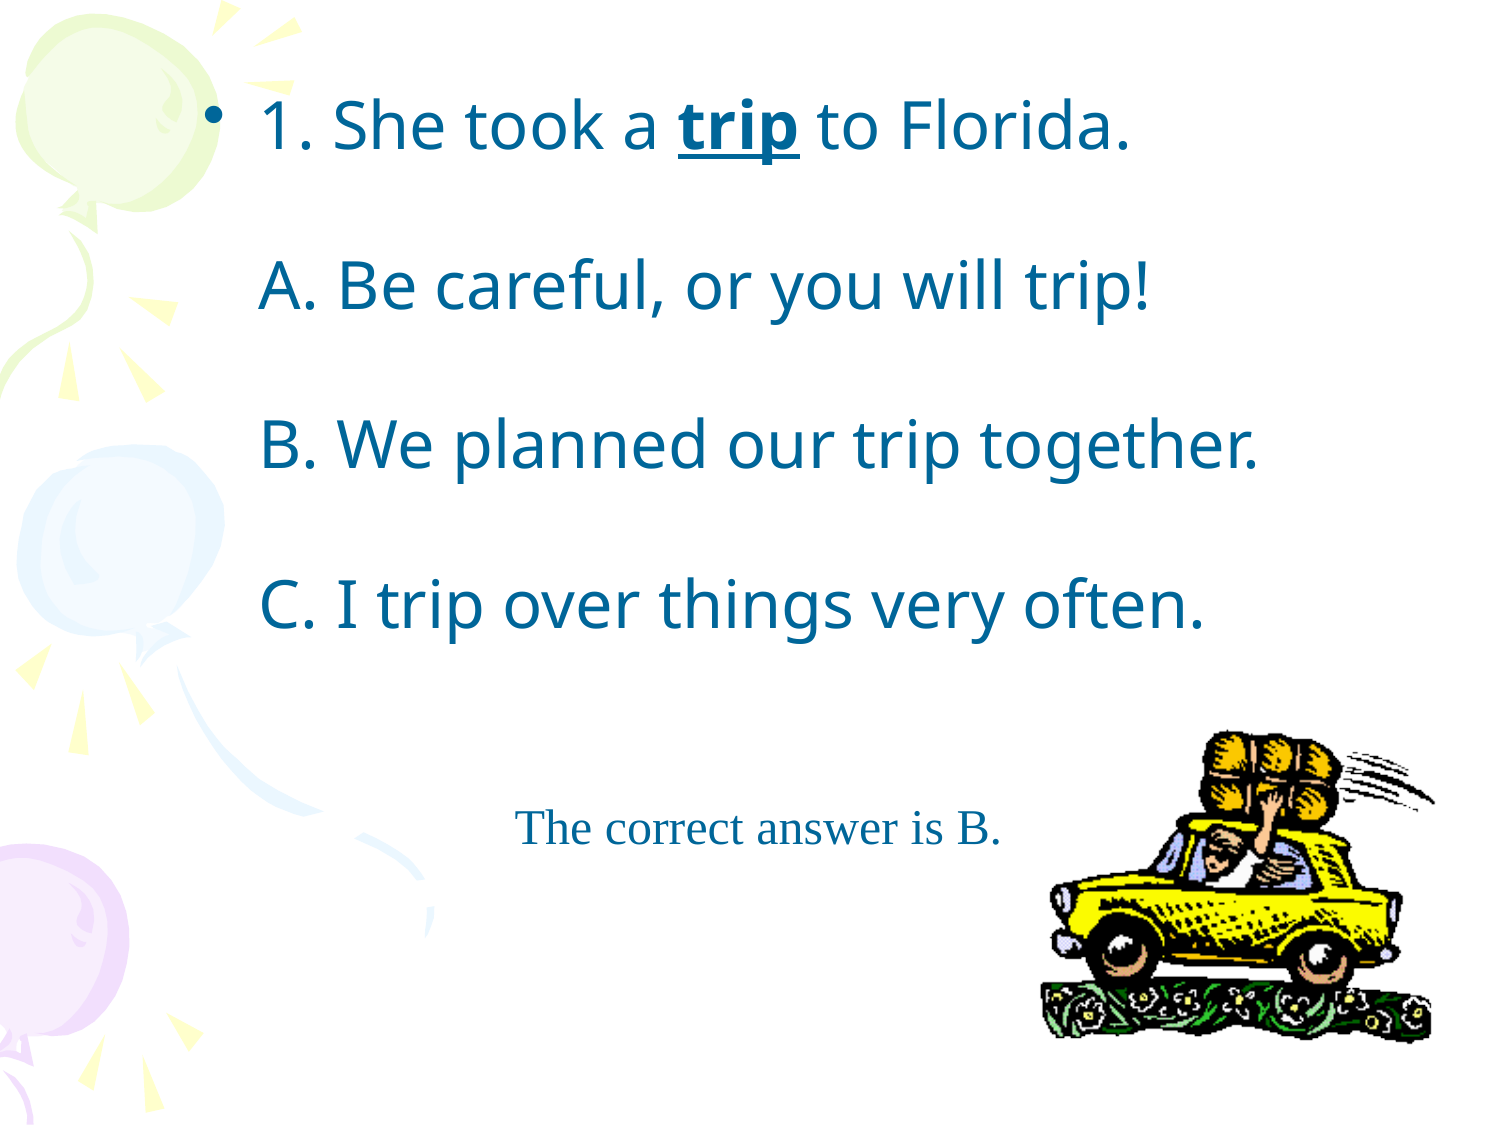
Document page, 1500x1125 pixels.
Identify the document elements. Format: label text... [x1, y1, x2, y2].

picture [1037, 724, 1443, 1054]
text_box The correct answer is B. [499, 787, 1018, 863]
list 1. She took a trip to Florida. A. Be careful, or you will trip! B. We planned our trip together. C. I trip over things very often. [187, 74, 1463, 1026]
